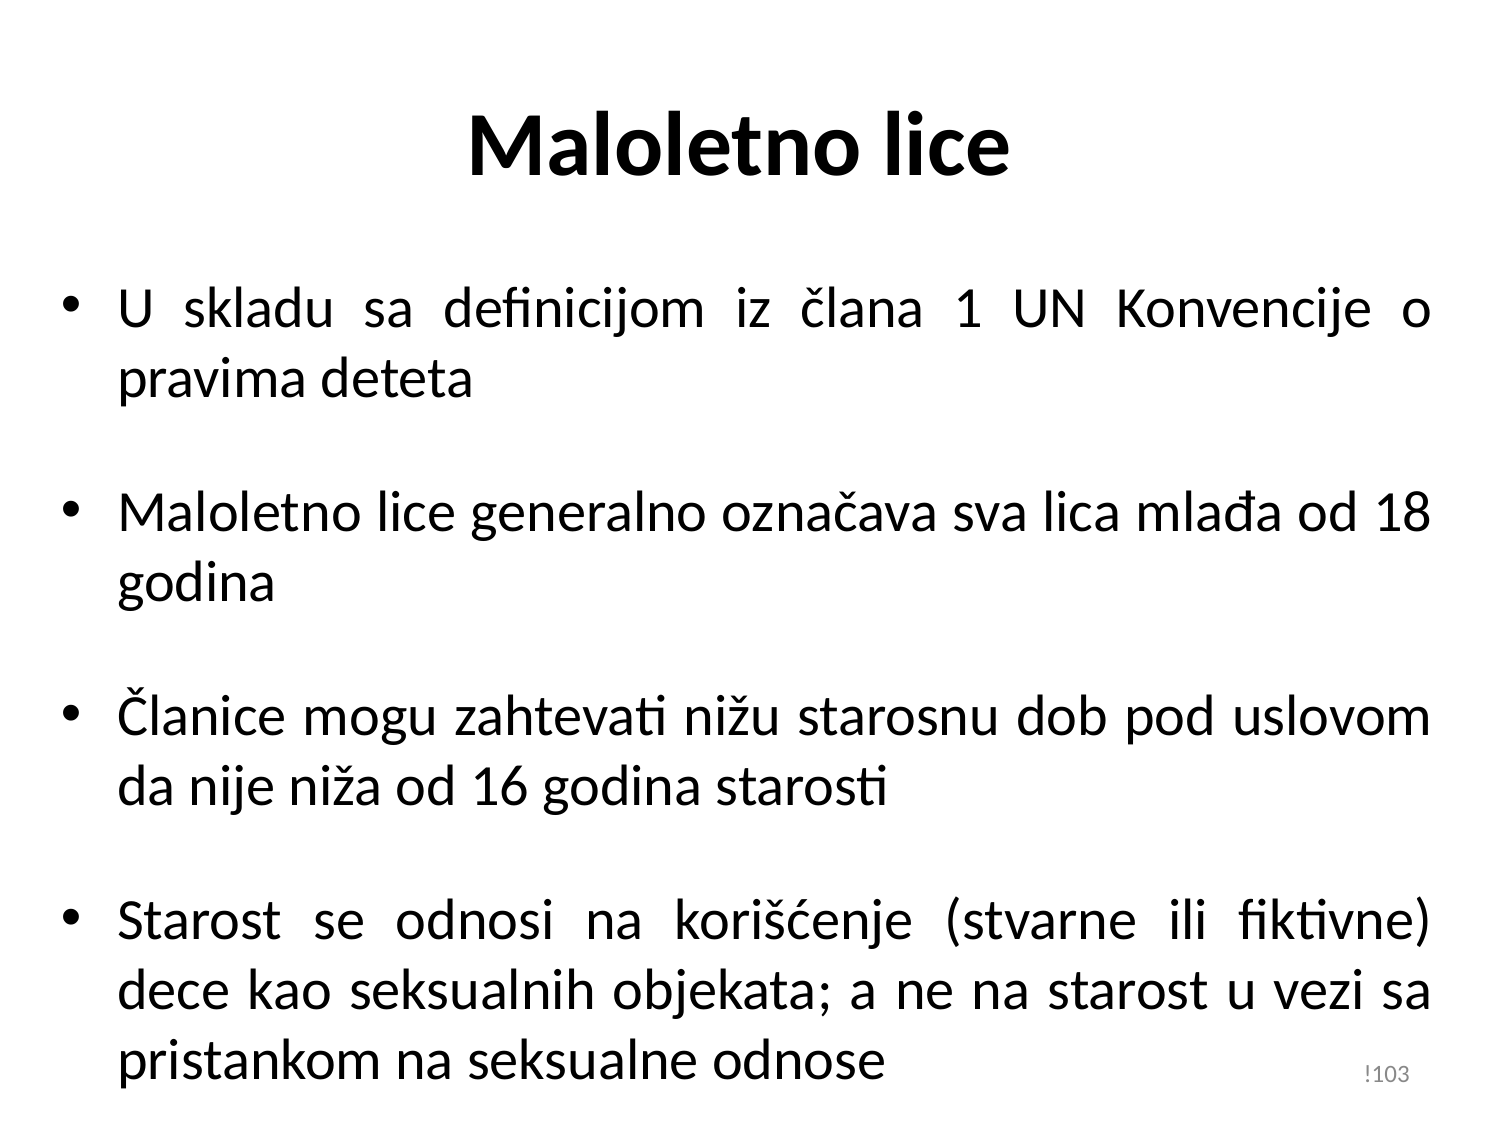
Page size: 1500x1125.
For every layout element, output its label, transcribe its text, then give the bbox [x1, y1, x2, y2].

title Maloletno lice [74, 44, 1426, 233]
slide_number !103 [1074, 1042, 1425, 1103]
list U skladu sa definicijom iz člana 1 UN Konvencije o pravima deteta Maloletno lice generalno označava sva lica mlađa od 18 godina Članice mogu zahtevati nižu starosnu dob pod uslovom da nije niža od 16 godina starosti Starost se odnosi na korišćenje (stvarne ili fiktivne) dece kao seksualnih objekata; a ne na starost u vezi sa pristankom na seksualne odnose [45, 261, 1449, 1005]
